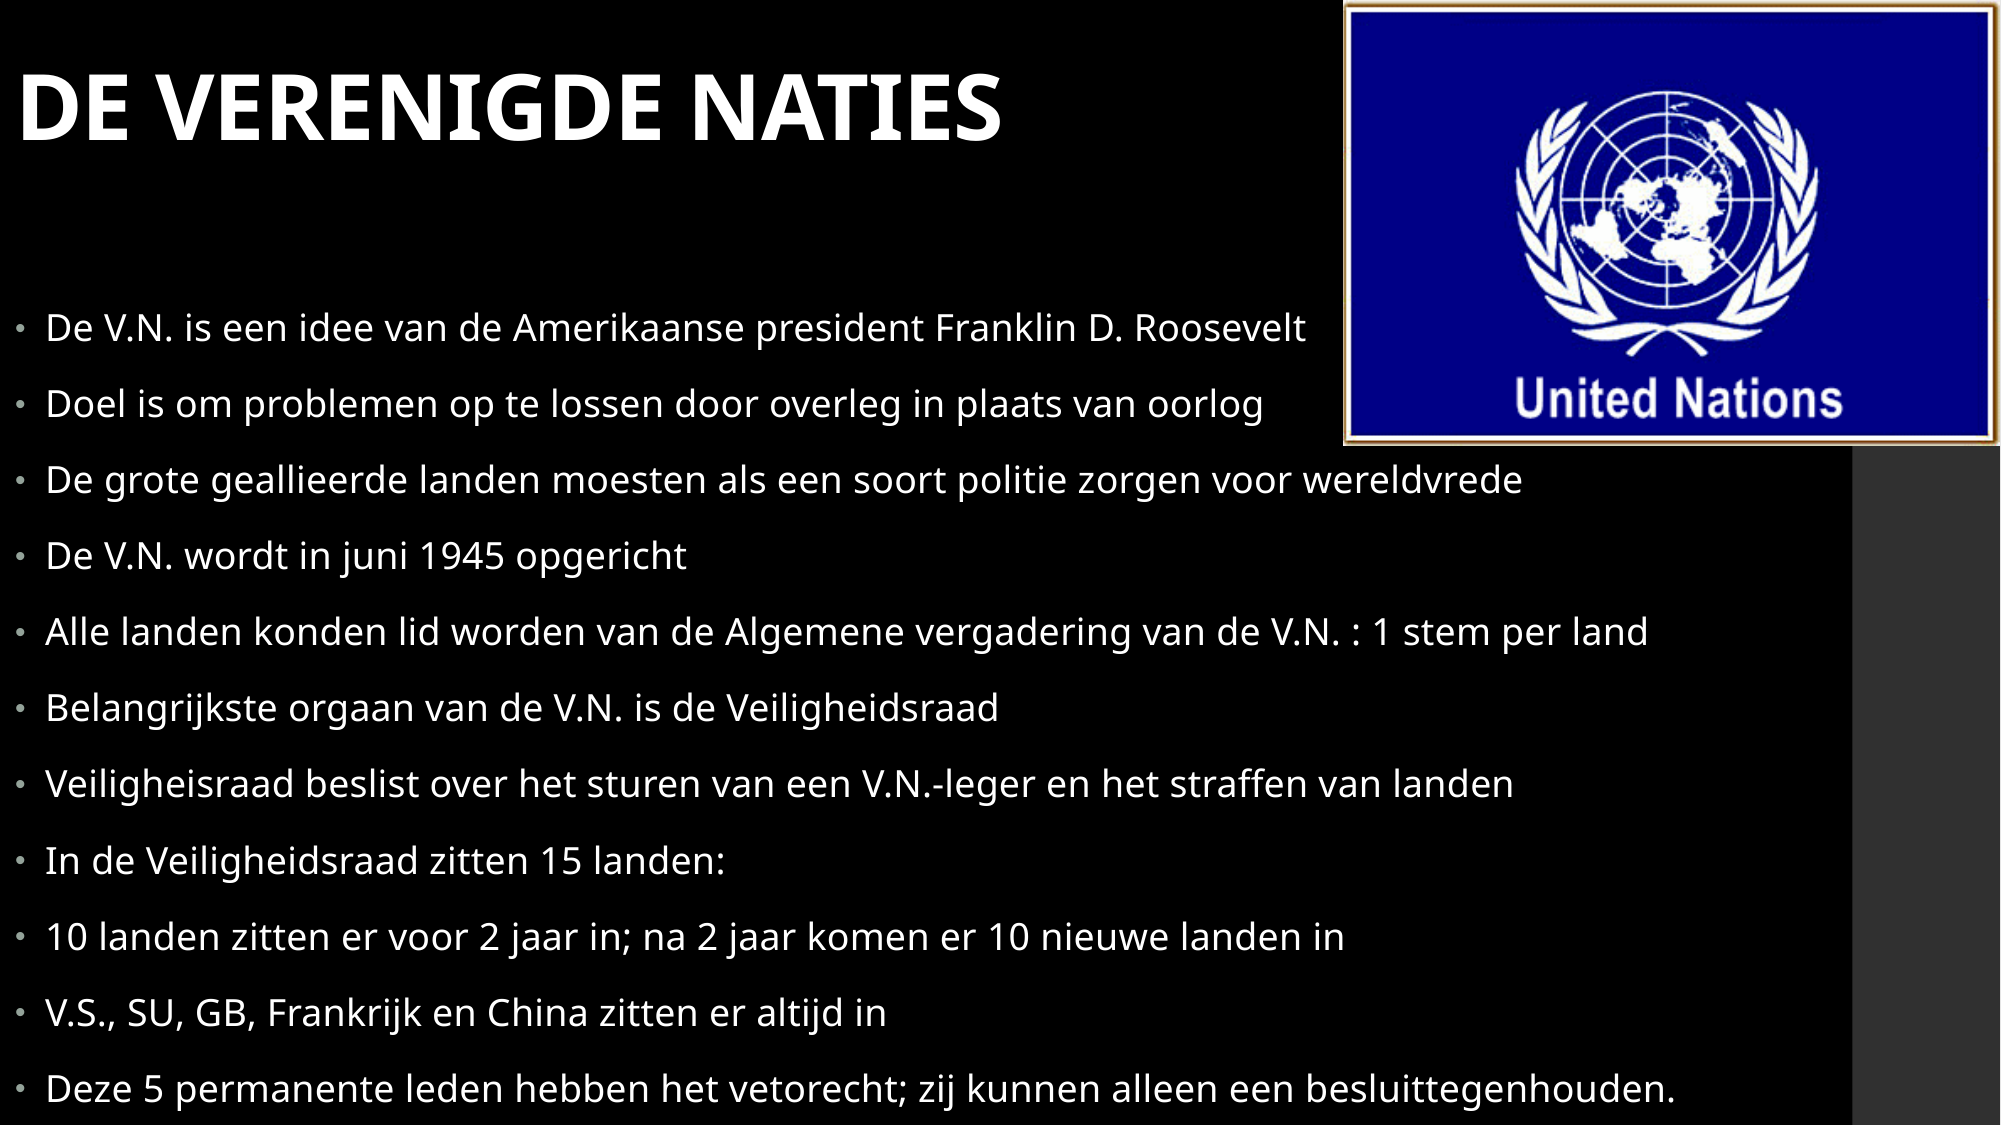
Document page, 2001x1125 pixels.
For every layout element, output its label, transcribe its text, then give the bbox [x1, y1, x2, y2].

title DE VERENIGDE NATIES [0, 0, 1337, 168]
list De V.N. is een idee van de Amerikaanse president Franklin D. Roosevelt Doel is om problemen op te lossen door overleg in plaats van oorlog De grote geallieerde landen moesten als een soort politie zorgen voor wereldvrede De V.N. wordt in juni 1945 opgericht Alle landen konden lid worden van de Algemene vergadering van de V.N. : 1 stem per land Belangrijkste orgaan van de V.N. is de Veiligheidsraad Veiligheisraad beslist over het sturen van een V.N.-leger en het straffen van landen In de Veiligheidsraad zitten 15 landen: 10 landen zitten er voor 2 jaar in; na 2 jaar komen er 10 nieuwe landen in V.S., SU, GB, Frankrijk en China zitten er altijd in Deze 5 permanente leden hebben het vetorecht; zij kunnen alleen een besluittegenhouden. [0, 299, 2000, 1125]
picture [1343, 0, 2000, 447]
